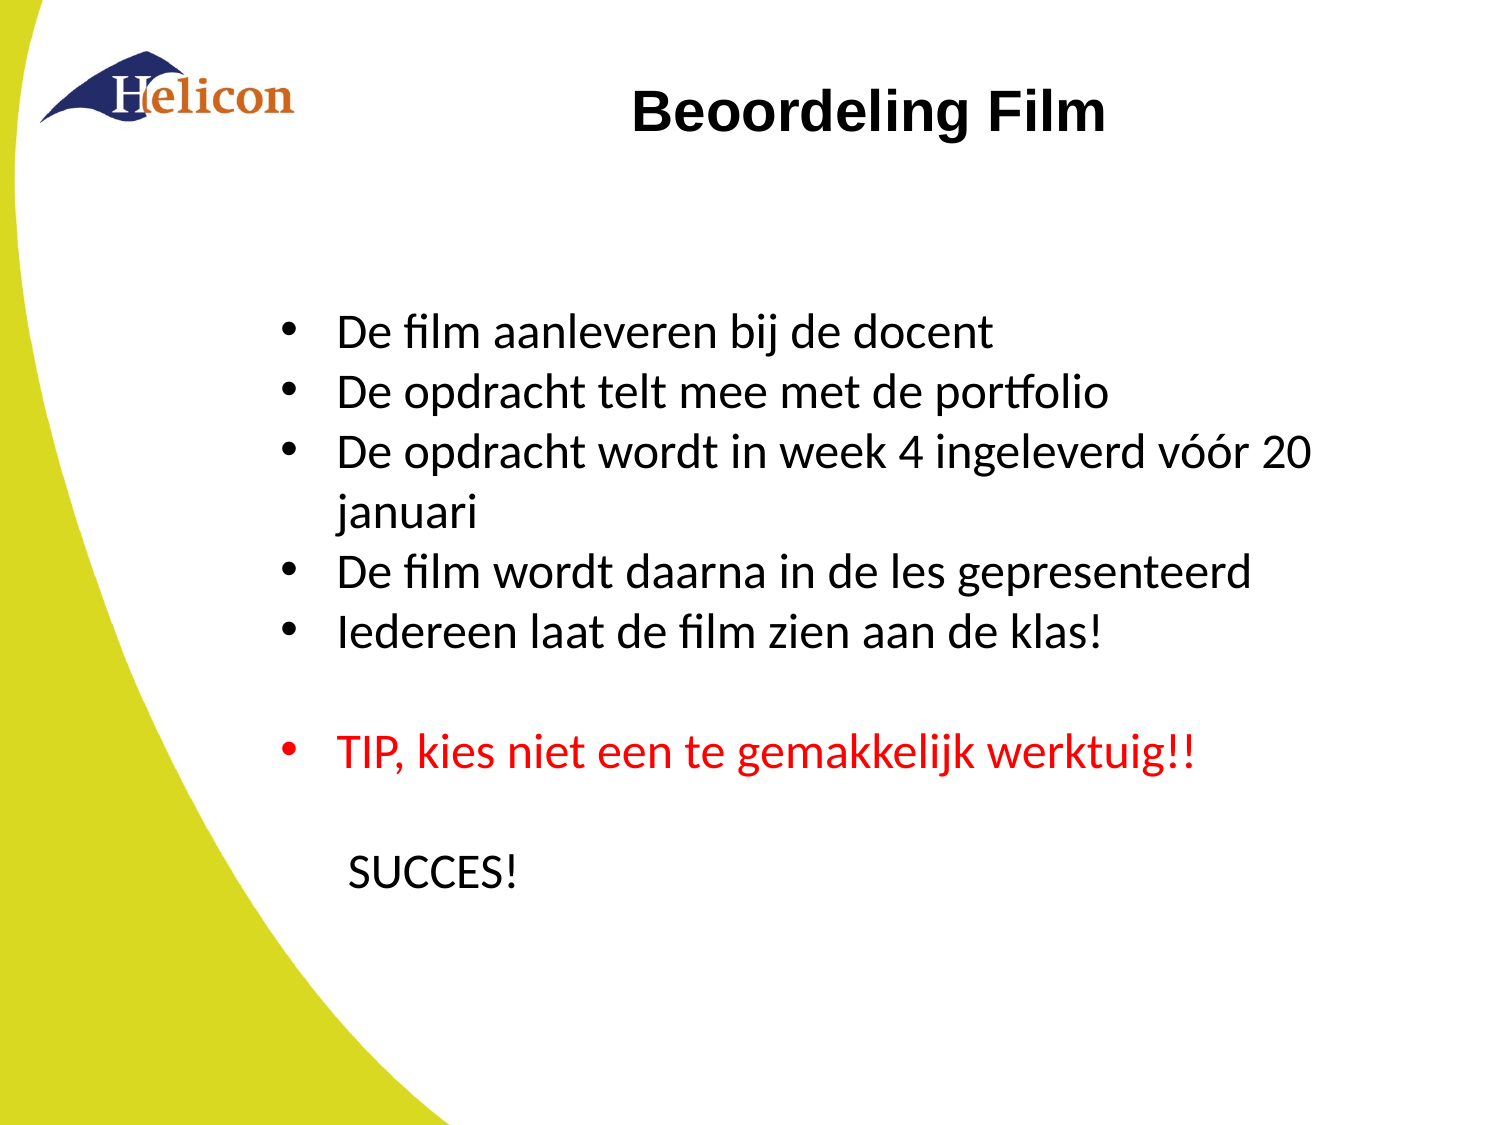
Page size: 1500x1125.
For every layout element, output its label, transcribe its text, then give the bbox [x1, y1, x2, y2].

text_box De film aanleveren bij de docent De opdracht telt mee met de portfolio De opdracht wordt in week 4 ingeleverd vóór 20 januari De film wordt daarna in de les gepresenteerd Iedereen laat de film zien aan de klas! TIP, kies niet een te gemakkelijk werktuig!! SUCCES! [265, 290, 1353, 906]
title Beoordeling Film [324, 54, 1415, 161]
picture [0, 0, 1500, 1125]
